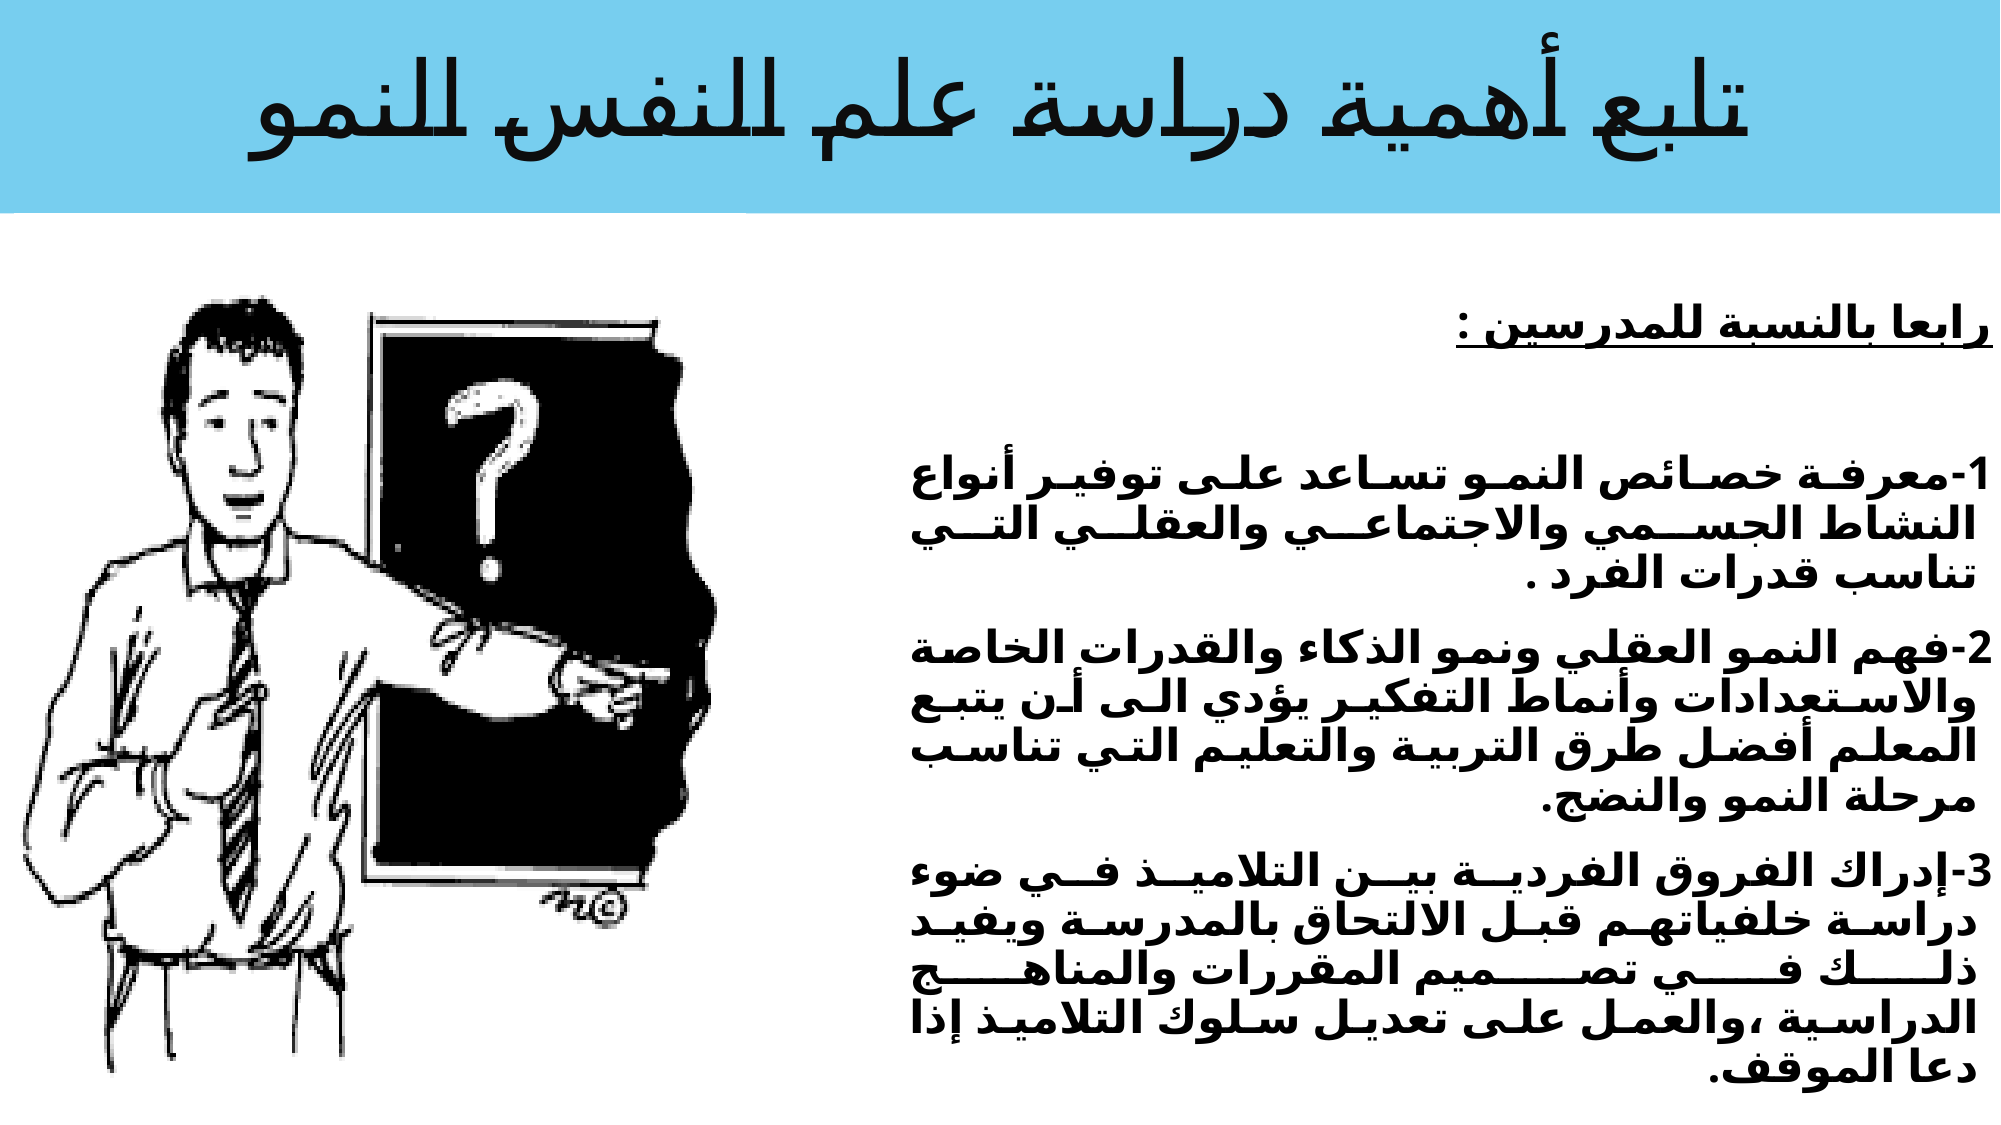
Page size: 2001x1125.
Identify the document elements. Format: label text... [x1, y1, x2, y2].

title تابع أهمية دراسة علم النفس النمو [0, 0, 2000, 214]
picture [14, 213, 746, 1108]
list رابعا بالنسبة للمدرسين : 1-معرفة خصائص النمو تساعد على توفير أنواع النشاط الجسمي والاجتماعي والعقلي التي تناسب قدرات الفرد . 2-فهم النمو العقلي ونمو الذكاء والقدرات الخاصة والاستعدادات وأنماط التفكير يؤدي الى أن يتبع المعلم أفضل طرق التربية والتعليم التي تناسب مرحلة النمو والنضج. 3-إدراك الفروق الفردية بين التلاميذ في ضوء دراسة خلفياتهم قبل الالتحاق بالمدرسة ويفيد ذلك في تصميم المقررات والمناهج الدراسية ،والعمل على تعديل سلوك التلاميذ إذا دعا الموقف. [902, 292, 2000, 1107]
